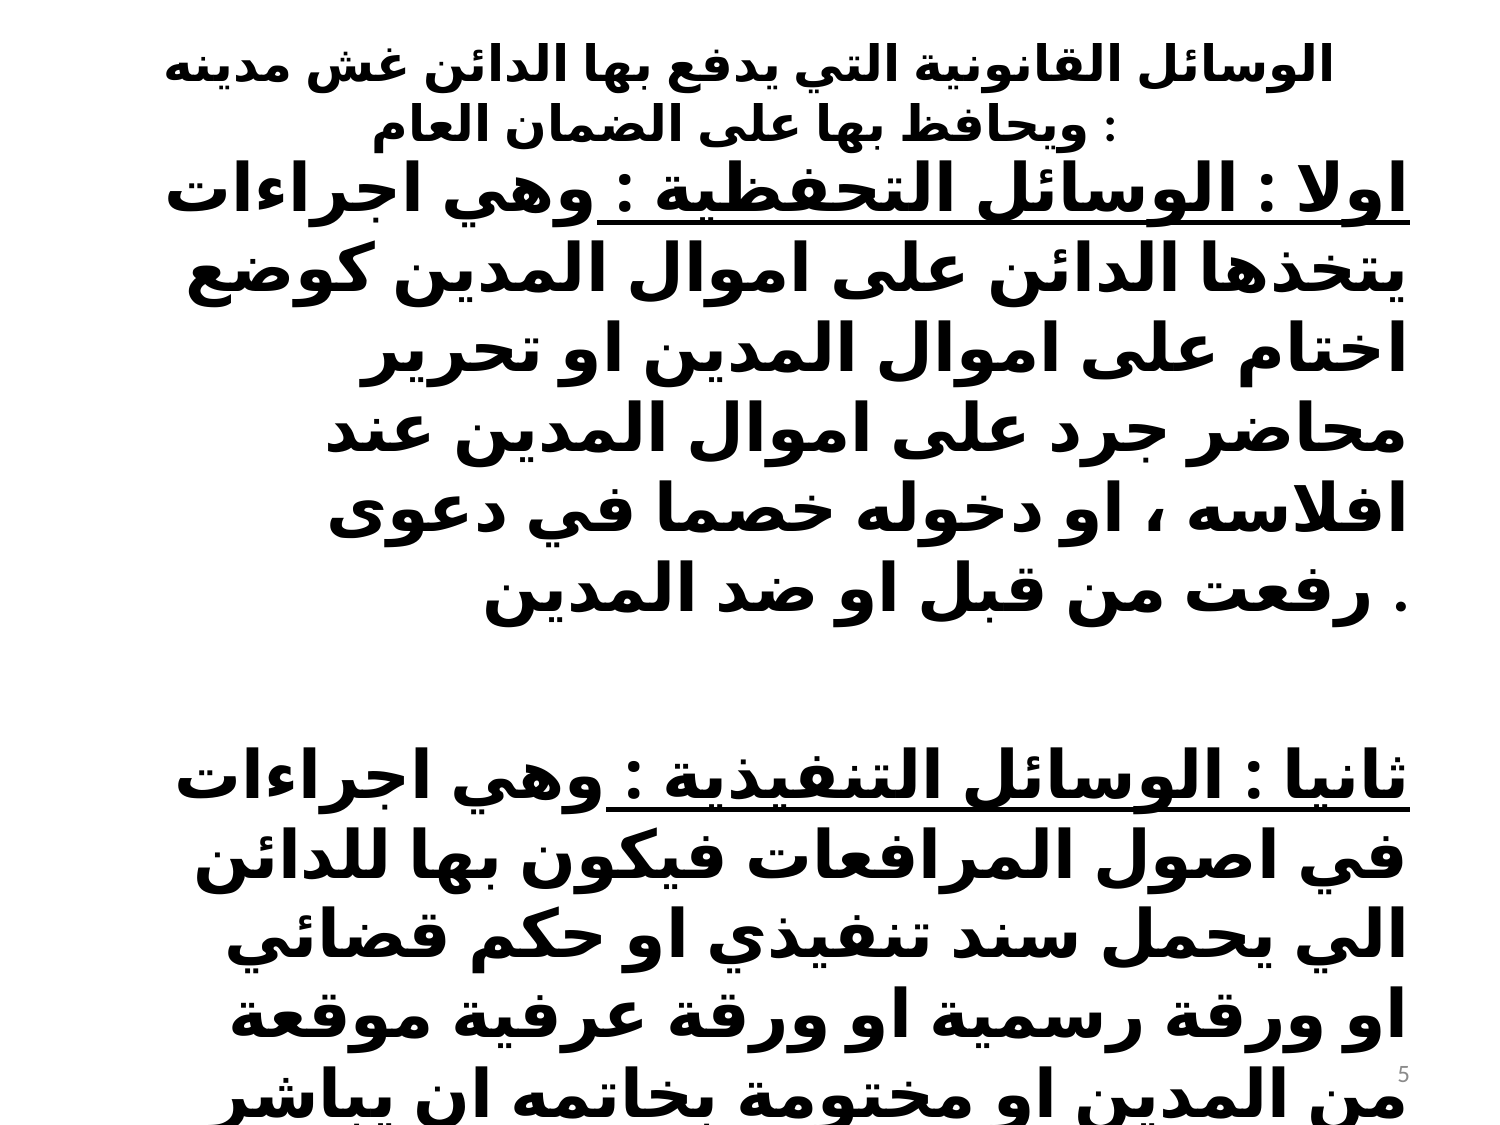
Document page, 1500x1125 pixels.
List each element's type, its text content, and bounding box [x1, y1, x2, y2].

slide_number 5 [1074, 1042, 1425, 1103]
list اولا : الوسائل التحفظية : وهي اجراءات يتخذها الدائن على اموال المدين كوضع اختام على اموال المدين او تحرير محاضر جرد على اموال المدين عند افلاسه ، او دخوله خصما في دعوى رفعت من قبل او ضد المدين . ثانيا : الوسائل التنفيذية : وهي اجراءات في اصول المرافعات فيكون بها للدائن الي يحمل سند تنفيذي او حكم قضائي او ورقة رسمية او ورقة عرفية موقعة من المدين او مختومة بخاتمه ان يباشر بالتنفيذ على اموال المدين بالحجز عليها وبيعها بالمزاد العلني وتقسيم الاموال بين الدائنين . [75, 137, 1425, 1005]
title الوسائل القانونية التي يدفع بها الدائن غش مدينه ويحافظ بها على الضمان العام : [75, 45, 1425, 137]
